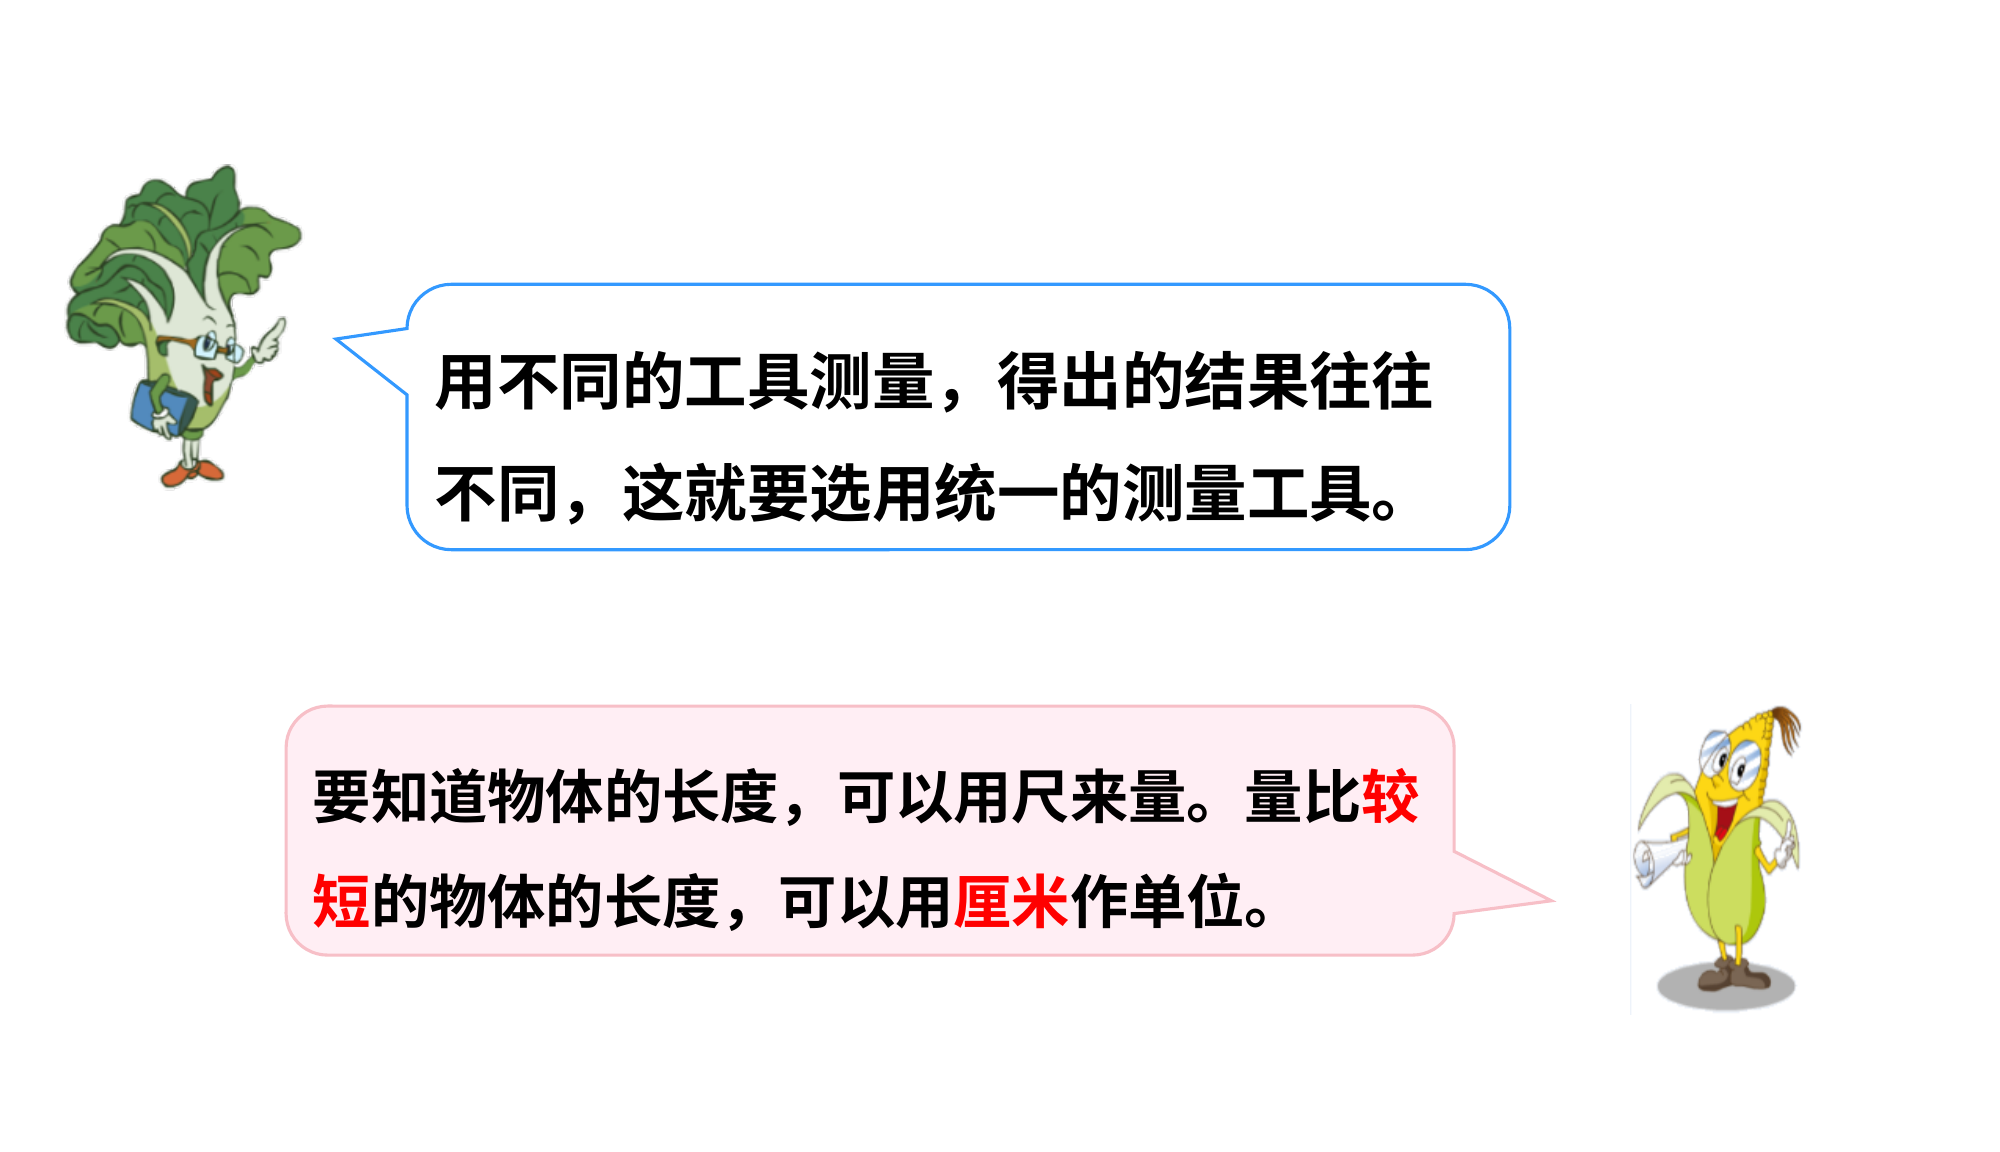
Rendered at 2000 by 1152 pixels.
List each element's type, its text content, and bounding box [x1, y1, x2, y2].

picture [1630, 704, 1804, 1015]
picture [60, 163, 308, 492]
text_box 要知道物体的长度，可以用尺来量。量比较短的物体的长度，可以用厘米作单位。 [286, 706, 1552, 956]
text_box 用不同的工具测量，得出的结果往往不同，这就要选用统一的测量工具。 [335, 284, 1510, 550]
